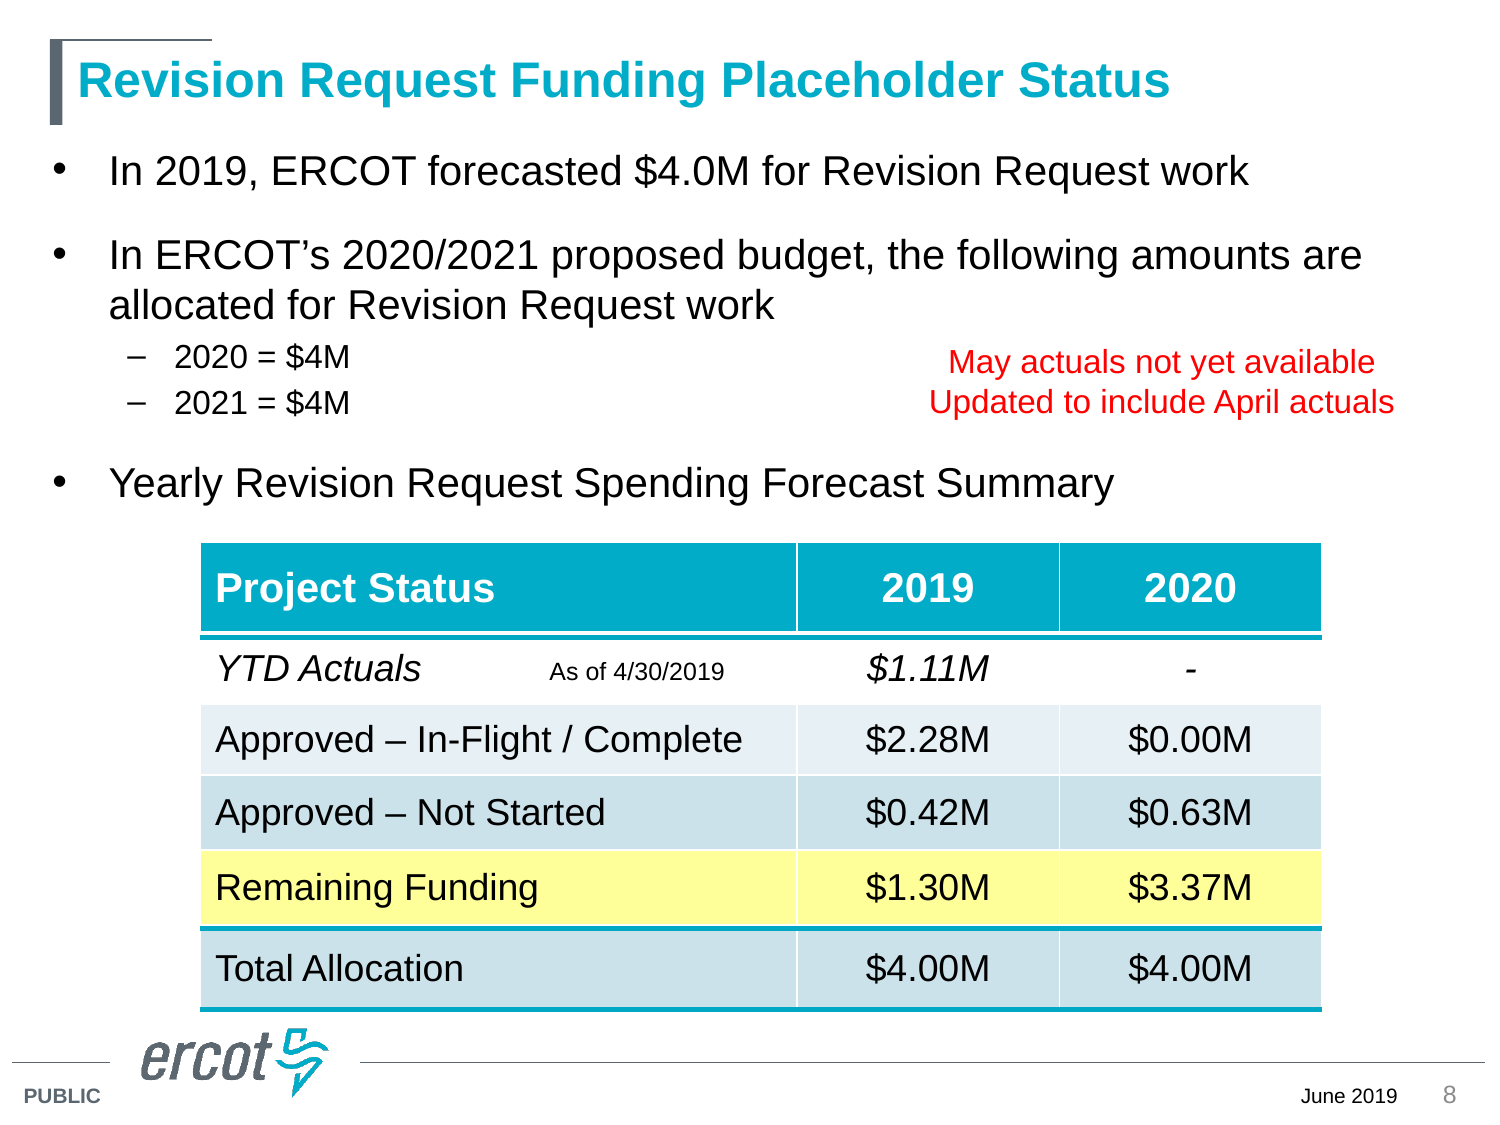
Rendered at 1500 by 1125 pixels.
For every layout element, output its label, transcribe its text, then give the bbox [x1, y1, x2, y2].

text_box May actuals not yet available Updated to include April actuals [906, 333, 1418, 428]
table_header 2020 [1060, 543, 1321, 631]
list In 2019, ERCOT forecasted $4.0M for Revision Request work In ERCOT’s 2020/2021 proposed budget, the following amounts are allocated for Revision Request work 2020 = $4M 2021 = $4M Yearly Revision Request Spending Forecast Summary [37, 136, 1463, 531]
table_cell $4.00M [1060, 935, 1321, 1007]
table_cell $1.30M [798, 851, 1059, 924]
table_header 2019 [798, 543, 1059, 631]
table_cell Approved – Not Started [201, 776, 796, 849]
table_cell $0.00M [1060, 705, 1321, 774]
table_cell - [1060, 644, 1321, 703]
table_cell YTD Actuals [201, 645, 796, 703]
table_header Project Status [201, 543, 796, 631]
table_cell Total Allocation [201, 936, 796, 1007]
table_cell Remaining Funding [201, 851, 796, 924]
table_cell $0.42M [798, 776, 1059, 849]
table_cell $0.63M [1060, 776, 1321, 849]
table_cell $3.37M [1060, 851, 1321, 924]
table_cell $1.11M [798, 646, 1059, 703]
table_cell $2.28M [798, 705, 1059, 774]
text_box As of 4/30/2019 [534, 648, 741, 694]
title Revision Request Funding Placeholder Status [62, 39, 1275, 125]
slide_number 8 [1412, 1076, 1488, 1112]
table_cell Approved – In-Flight / Complete [201, 705, 796, 774]
picture [137, 1024, 332, 1100]
table_cell $4.00M [798, 937, 1059, 1007]
